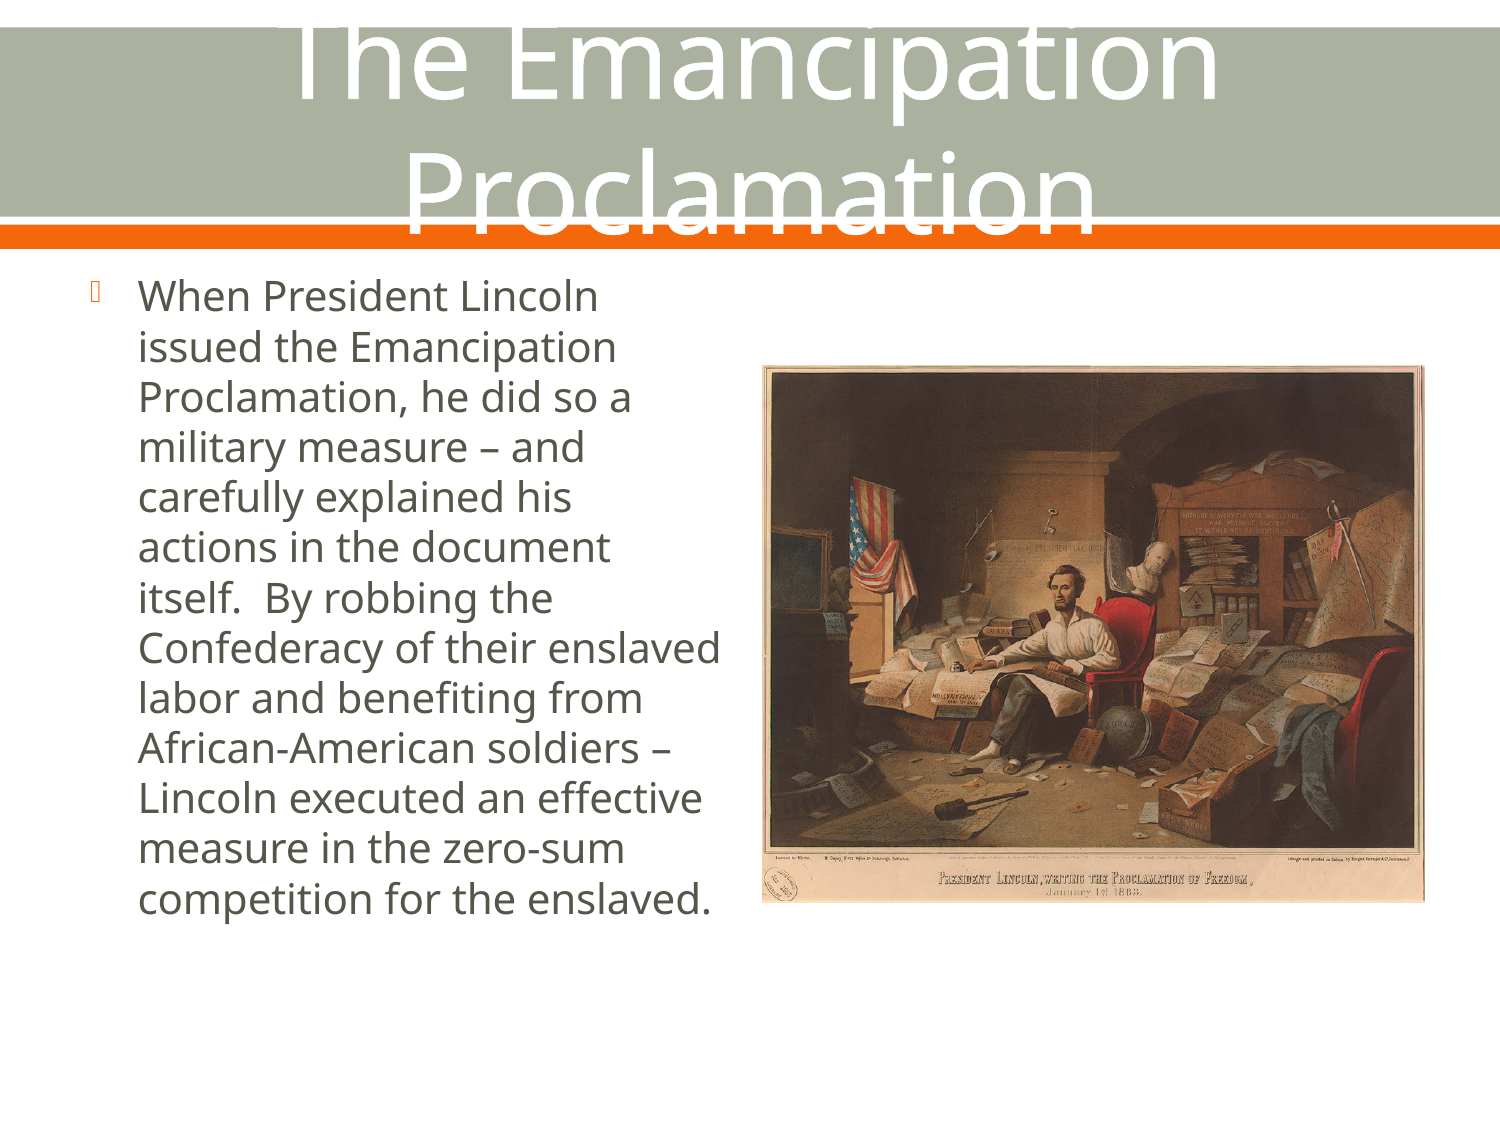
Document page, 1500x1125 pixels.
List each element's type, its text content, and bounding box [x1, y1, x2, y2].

title The Emancipation Proclamation [75, 29, 1425, 213]
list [762, 364, 1426, 903]
list When President Lincoln issued the Emancipation Proclamation, he did so a military measure – and carefully explained his actions in the document itself. By robbing the Confederacy of their enslaved labor and benefiting from African-American soldiers – Lincoln executed an effective measure in the zero-sum competition for the enslaved. [75, 262, 738, 1005]
